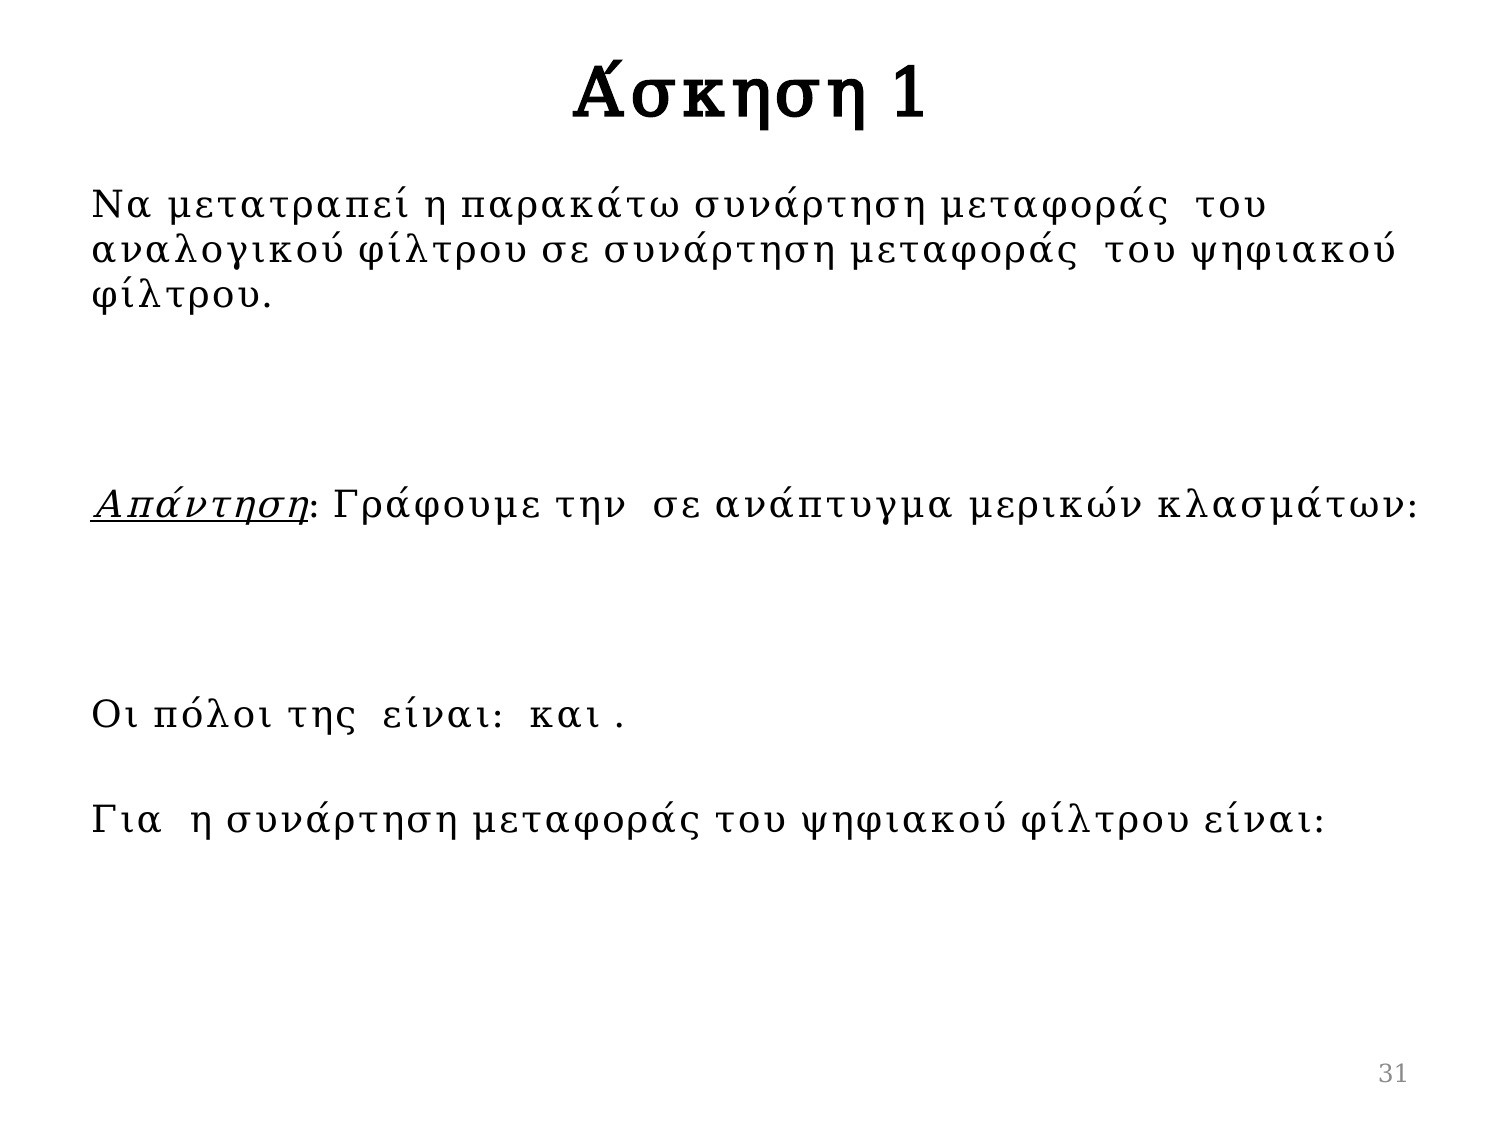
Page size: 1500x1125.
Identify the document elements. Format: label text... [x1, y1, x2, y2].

title Άσκηση 1 [75, 19, 1425, 159]
slide_number 31 [1222, 1042, 1425, 1103]
